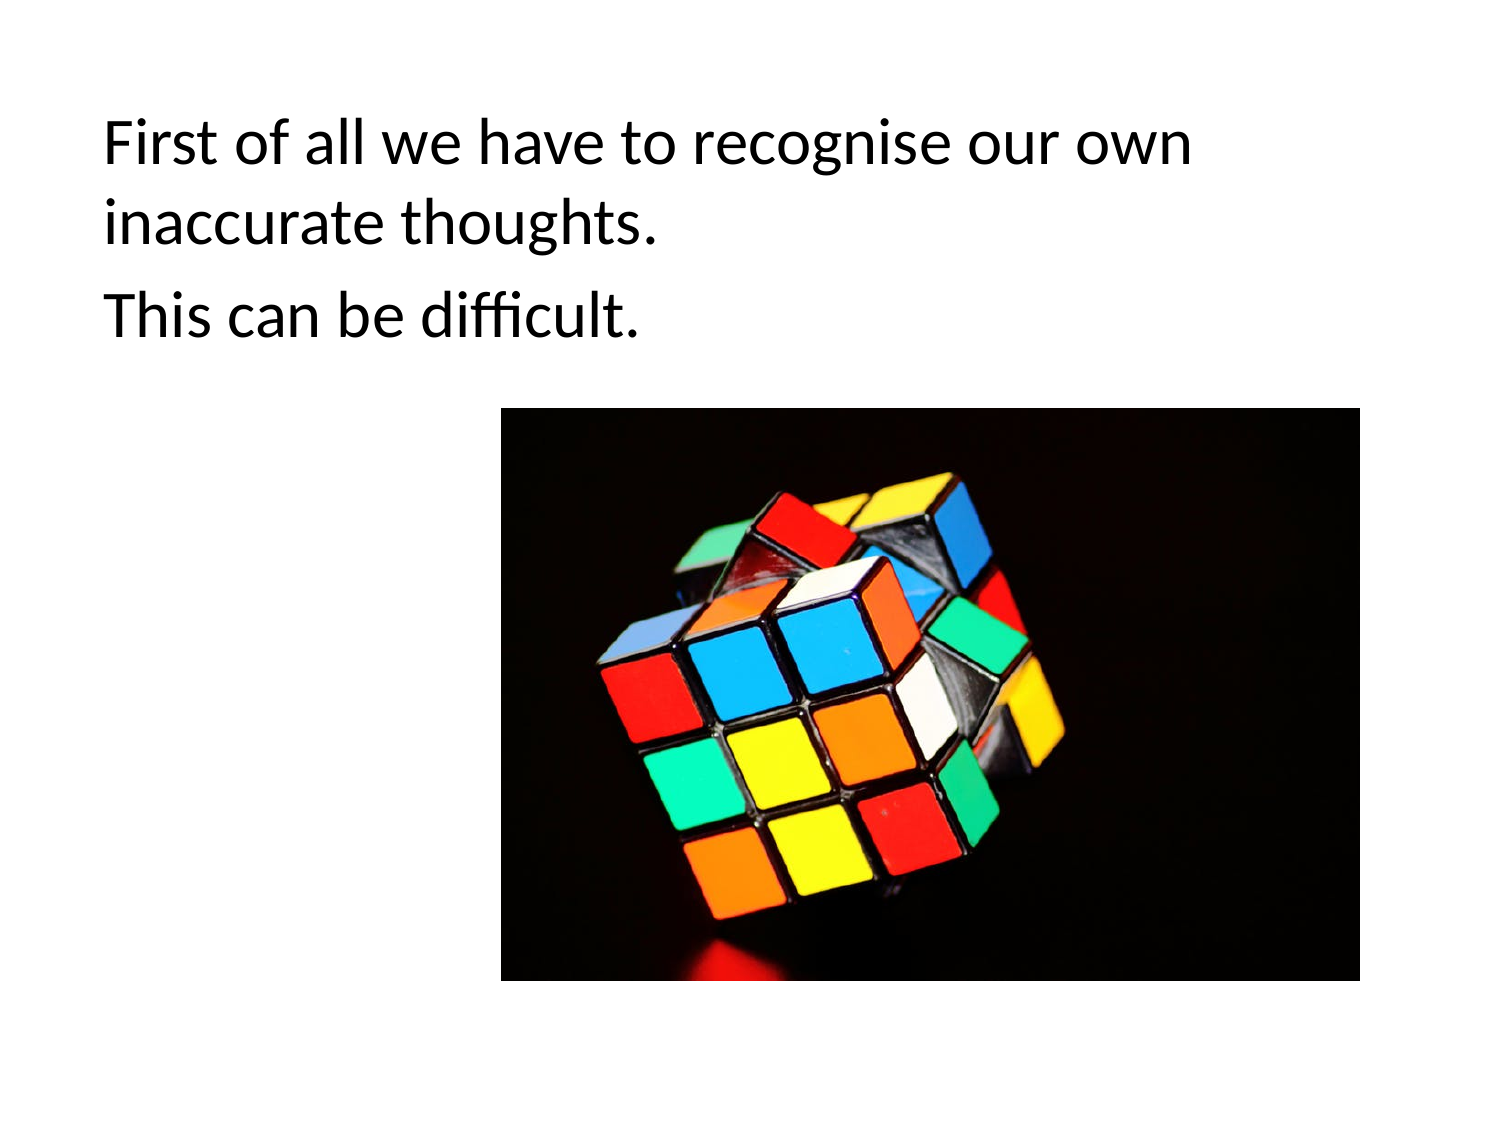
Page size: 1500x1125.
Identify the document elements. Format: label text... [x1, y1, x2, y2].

picture [501, 408, 1360, 981]
list First of all we have to recognise our own inaccurate thoughts. This can be difficult. [88, 90, 1439, 833]
